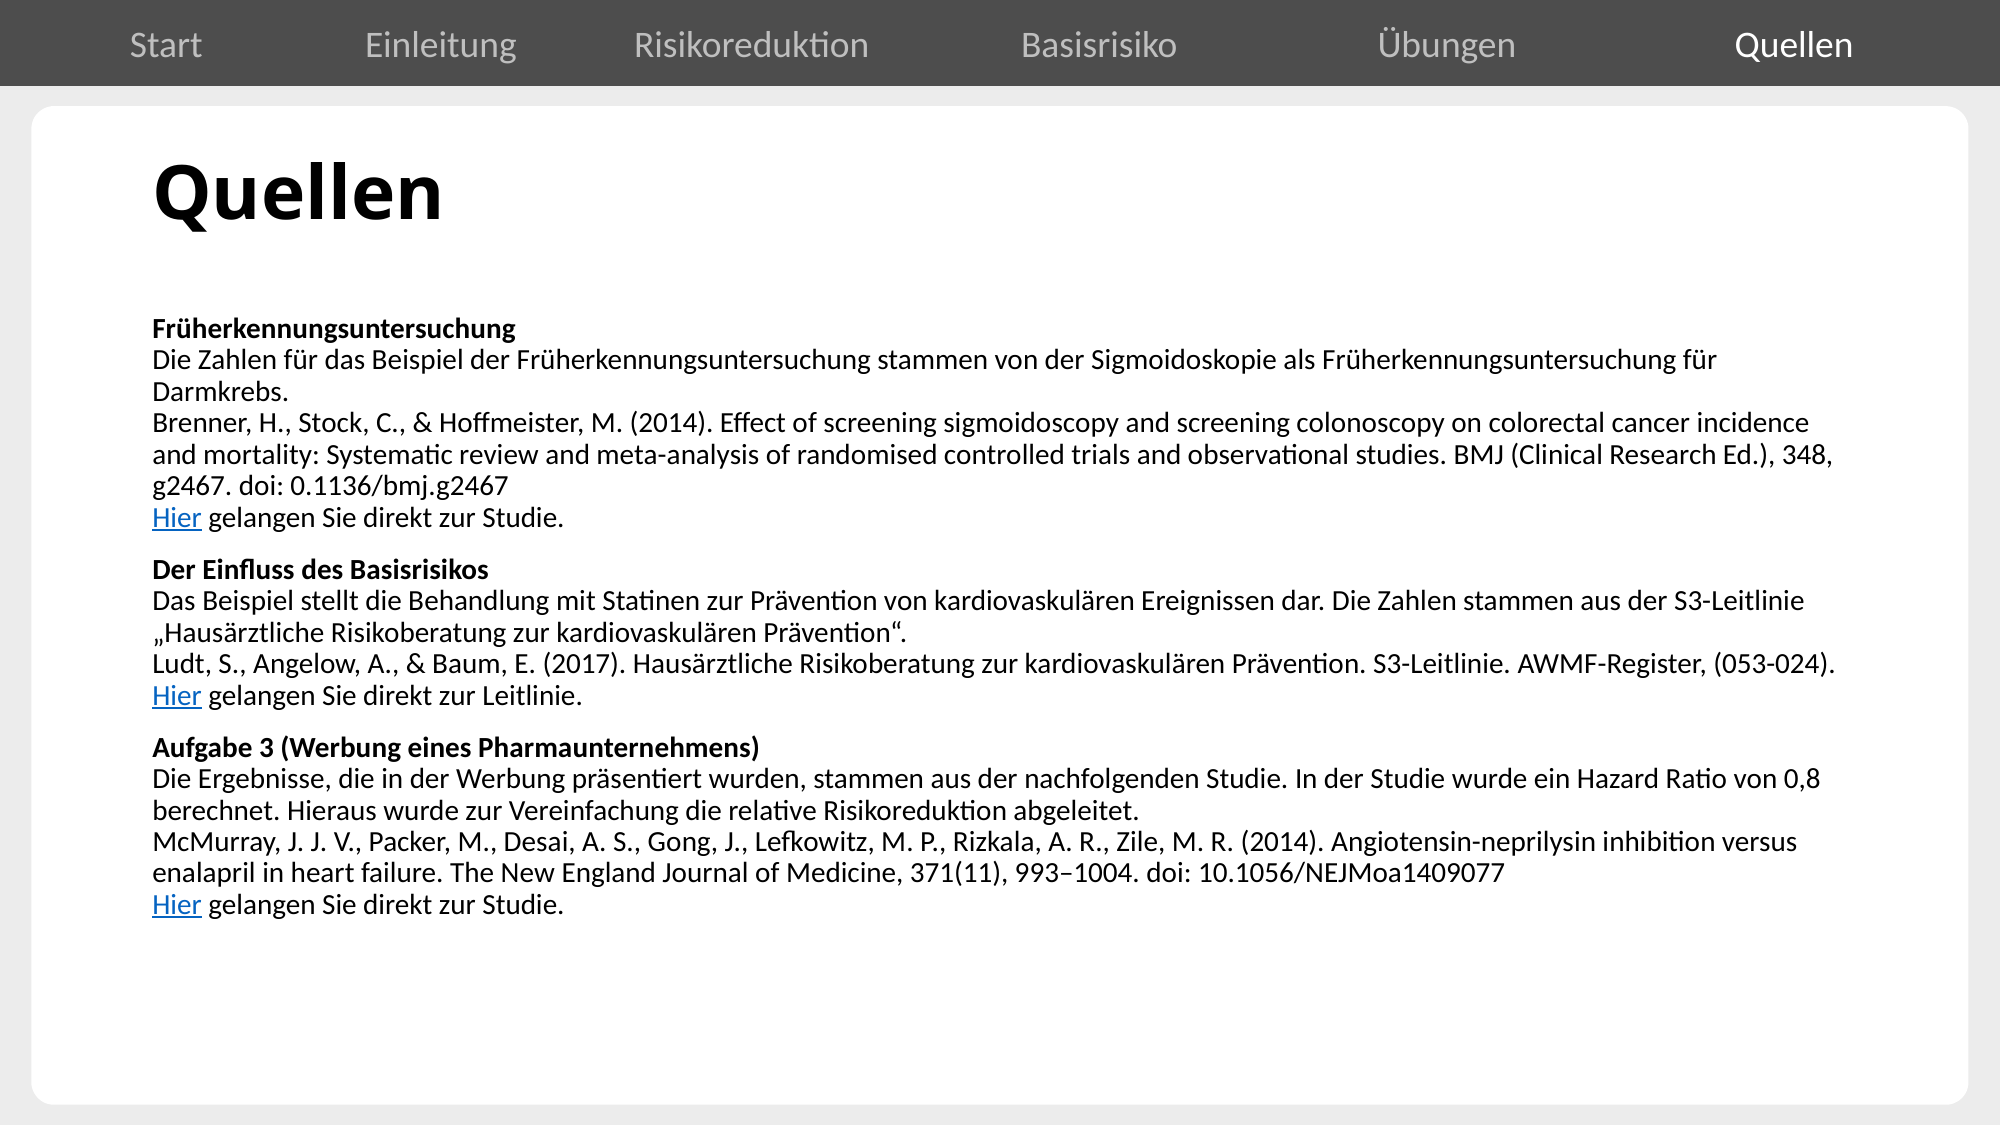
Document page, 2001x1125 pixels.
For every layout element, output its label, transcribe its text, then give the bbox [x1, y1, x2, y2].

title Quellen [137, 147, 1863, 236]
list Früherkennungsuntersuchung Die Zahlen für das Beispiel der Früherkennungsuntersuchung stammen von der Sigmoidoskopie als Früherkennungsuntersuchung für Darmkrebs. Brenner, H., Stock, C., & Hoffmeister, M. (2014). Effect of screening sigmoidoscopy and screening colonoscopy on colorectal cancer incidence and mortality: Systematic review and meta-analysis of randomised controlled trials and observational studies. BMJ (Clinical Research Ed.), 348, g2467. doi: 0.1136/bmj.g2467 Hier gelangen Sie direkt zur Studie. Der Einfluss des Basisrisikos Das Beispiel stellt die Behandlung mit Statinen zur Prävention von kardiovaskulären Ereignissen dar. Die Zahlen stammen aus der S3-Leitlinie „Hausärztliche Risikoberatung zur kardiovaskulären Prävention“. Ludt, S., Angelow, A., & Baum, E. (2017). Hausärztliche Risikoberatung zur kardiovaskulären Prävention. S3-Leitlinie. AWMF-Register, (053-024). Hier gelangen Sie direkt zur Leitlinie. Aufgabe 3 (Werbung eines Pharmaunternehmens) Die Ergebnisse, die in der Werbung präsentiert wurden, stammen aus der nachfolgenden Studie. In der Studie wurde ein Hazard Ratio von 0,8 berechnet. Hieraus wurde zur Vereinfachung die relative Risikoreduktion abgeleitet. McMurray, J. J. V., Packer, M., Desai, A. S., Gong, J., Lefkowitz, M. P., Rizkala, A. R., Zile, M. R. (2014). Angiotensin-neprilysin inhibition versus enalapril in heart failure. The New England Journal of Medicine, 371(11), 993–1004. doi: 10.1056/NEJMoa1409077 Hier gelangen Sie direkt zur Studie. [137, 306, 1863, 988]
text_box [63, 12, 1934, 74]
